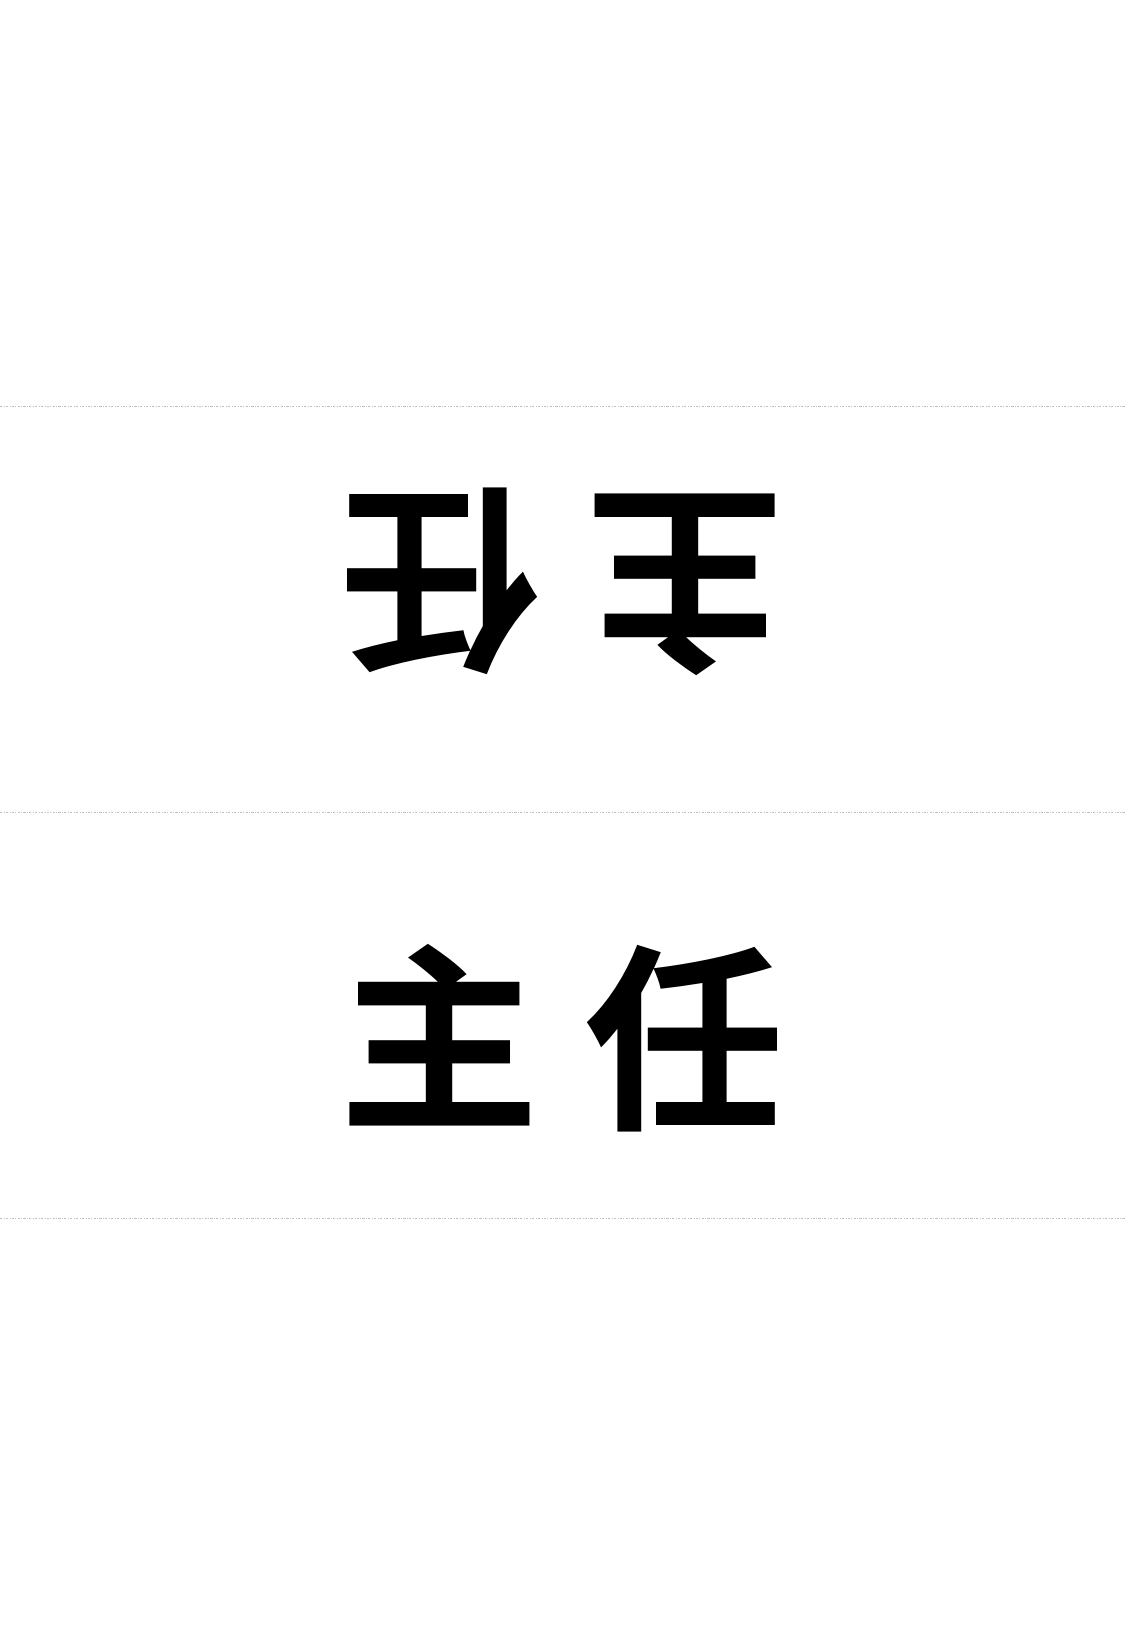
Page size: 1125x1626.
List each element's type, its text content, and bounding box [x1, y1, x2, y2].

text_box 主 任 [325, 457, 801, 713]
text_box 主 任 [324, 907, 801, 1162]
